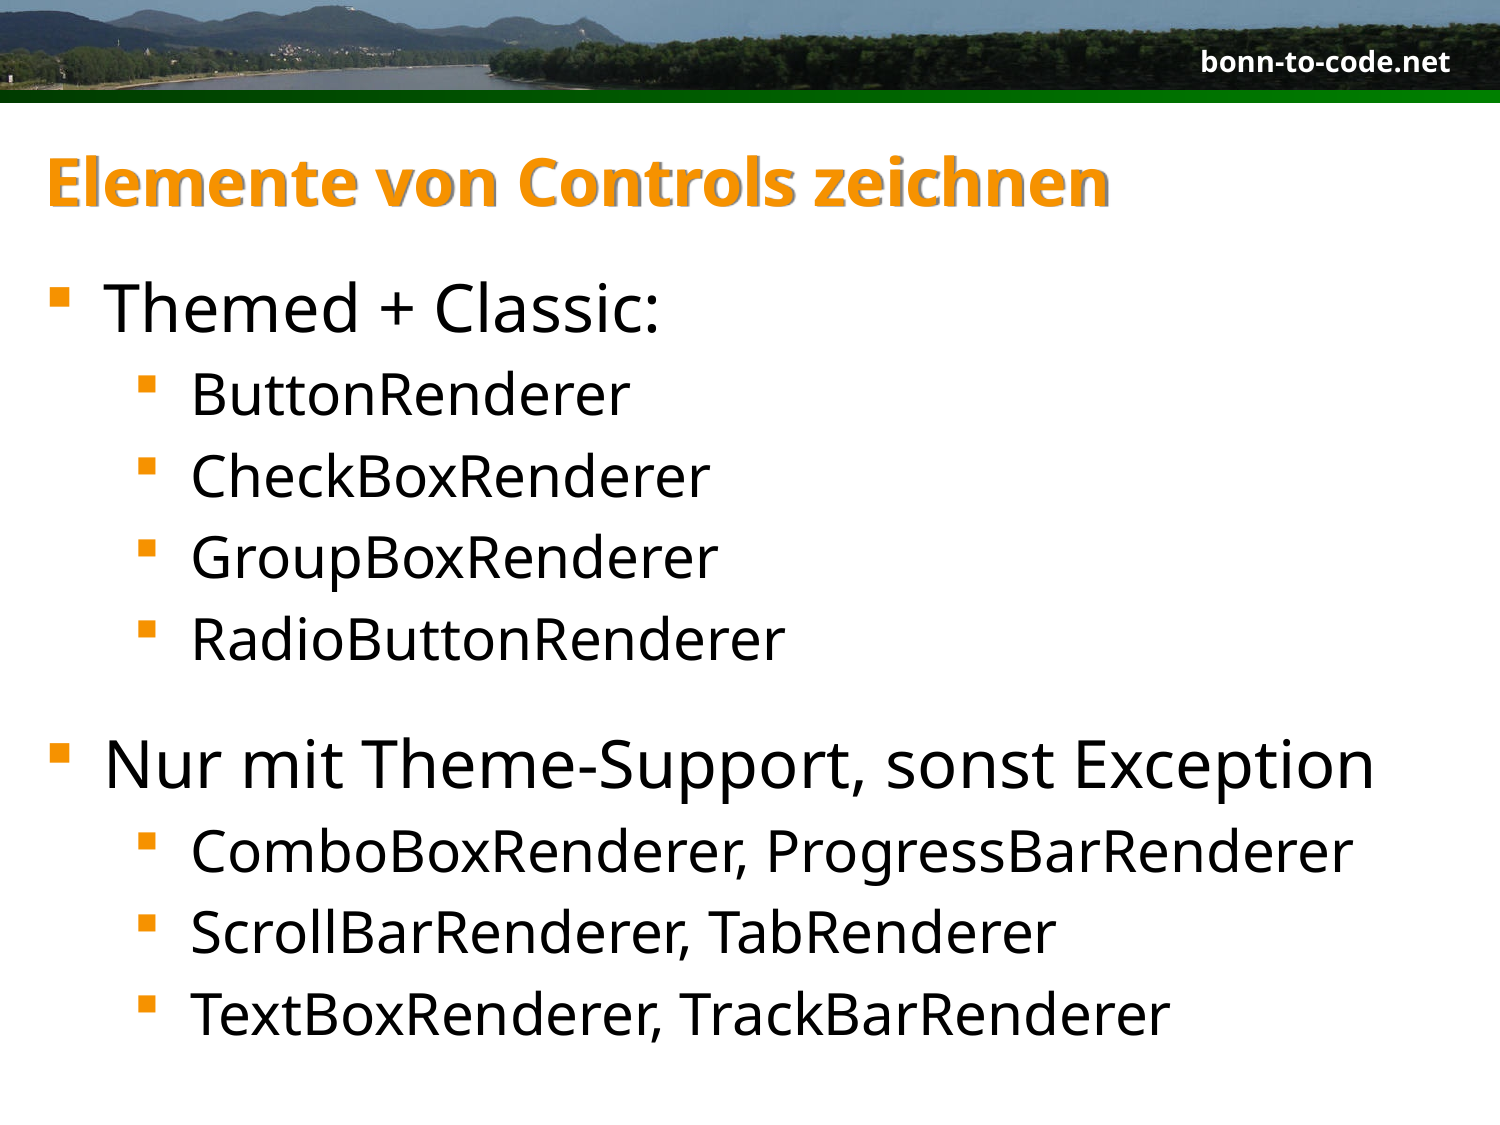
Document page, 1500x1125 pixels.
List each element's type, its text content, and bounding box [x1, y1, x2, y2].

title Elemente von Controls zeichnen [29, 101, 1471, 257]
picture [0, 0, 1500, 90]
list Themed + Classic: ButtonRenderer CheckBoxRenderer GroupBoxRenderer RadioButtonRenderer Nur mit Theme-Support, sonst Exception ComboBoxRenderer, ProgressBarRenderer ScrollBarRenderer, TabRenderer TextBoxRenderer, TrackBarRenderer [29, 257, 1471, 1114]
